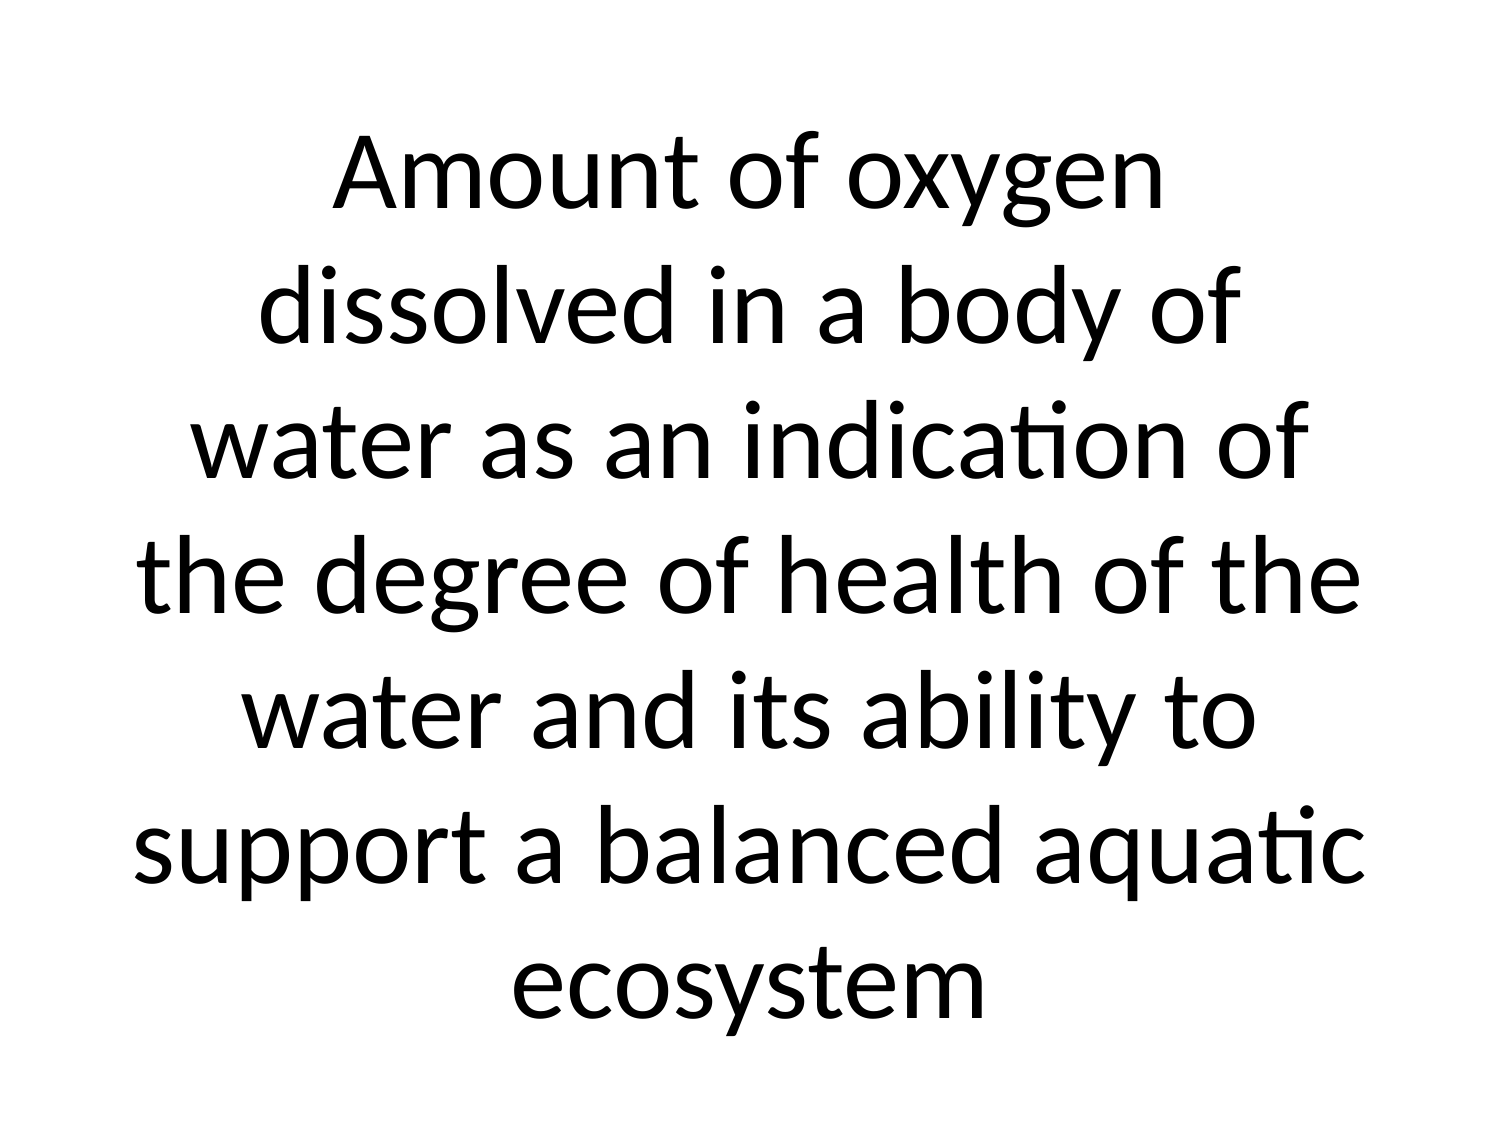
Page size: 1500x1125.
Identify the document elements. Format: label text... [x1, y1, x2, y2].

title Amount of oxygen dissolved in a body of water as an indication of the degree of health of the water and its ability to support a balanced aquatic ecosystem [112, 50, 1388, 1088]
